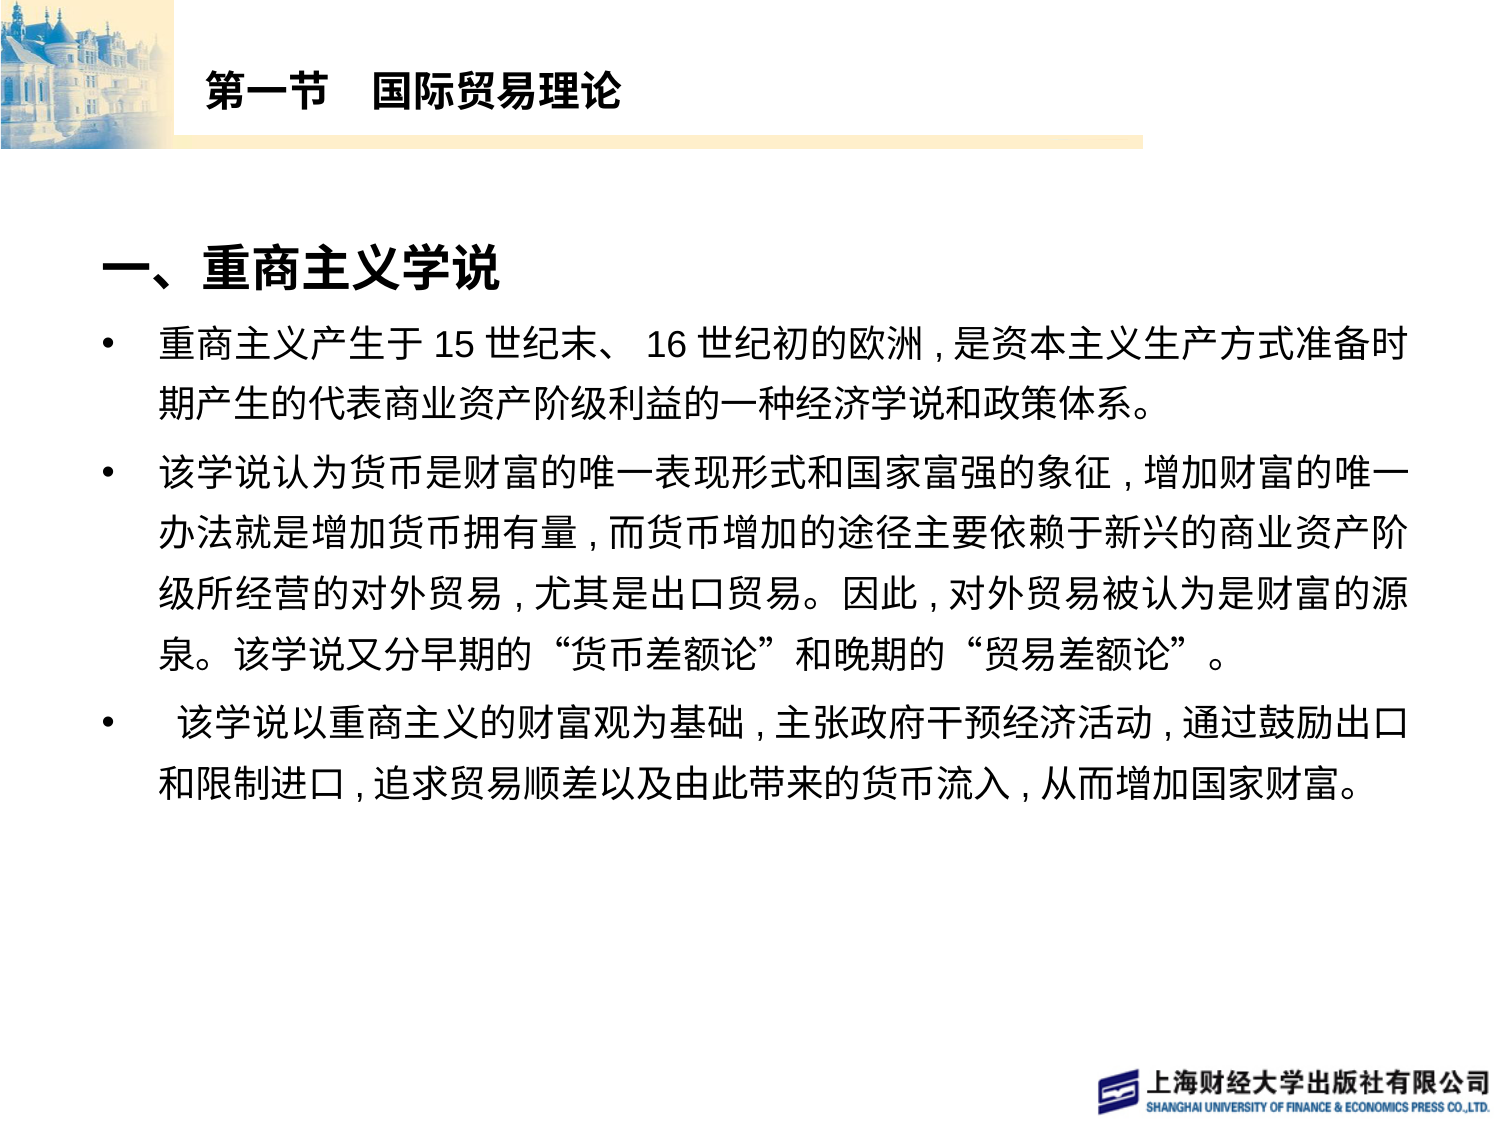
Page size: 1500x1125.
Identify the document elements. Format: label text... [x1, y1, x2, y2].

list 一、重商主义学说 重商主义产生于15世纪末、16世纪初的欧洲,是资本主义生产方式准备时期产生的代表商业资产阶级利益的一种经济学说和政策体系。 该学说认为货币是财富的唯一表现形式和国家富强的象征,增加财富的唯一办法就是增加货币拥有量,而货币增加的途径主要依赖于新兴的商业资产阶级所经营的对外贸易,尤其是出口贸易。因此,对外贸易被认为是财富的源泉。该学说又分早期的“货币差额论”和晚期的“贸易差额论”。 该学说以重商主义的财富观为基础,主张政府干预经济活动,通过鼓励出口和限制进口,追求贸易顺差以及由此带来的货币流入,从而增加国家财富。 [86, 207, 1425, 1071]
picture [1097, 1065, 1494, 1120]
title 第一节 国际贸易理论 [189, 36, 1262, 143]
picture [0, 0, 1143, 149]
